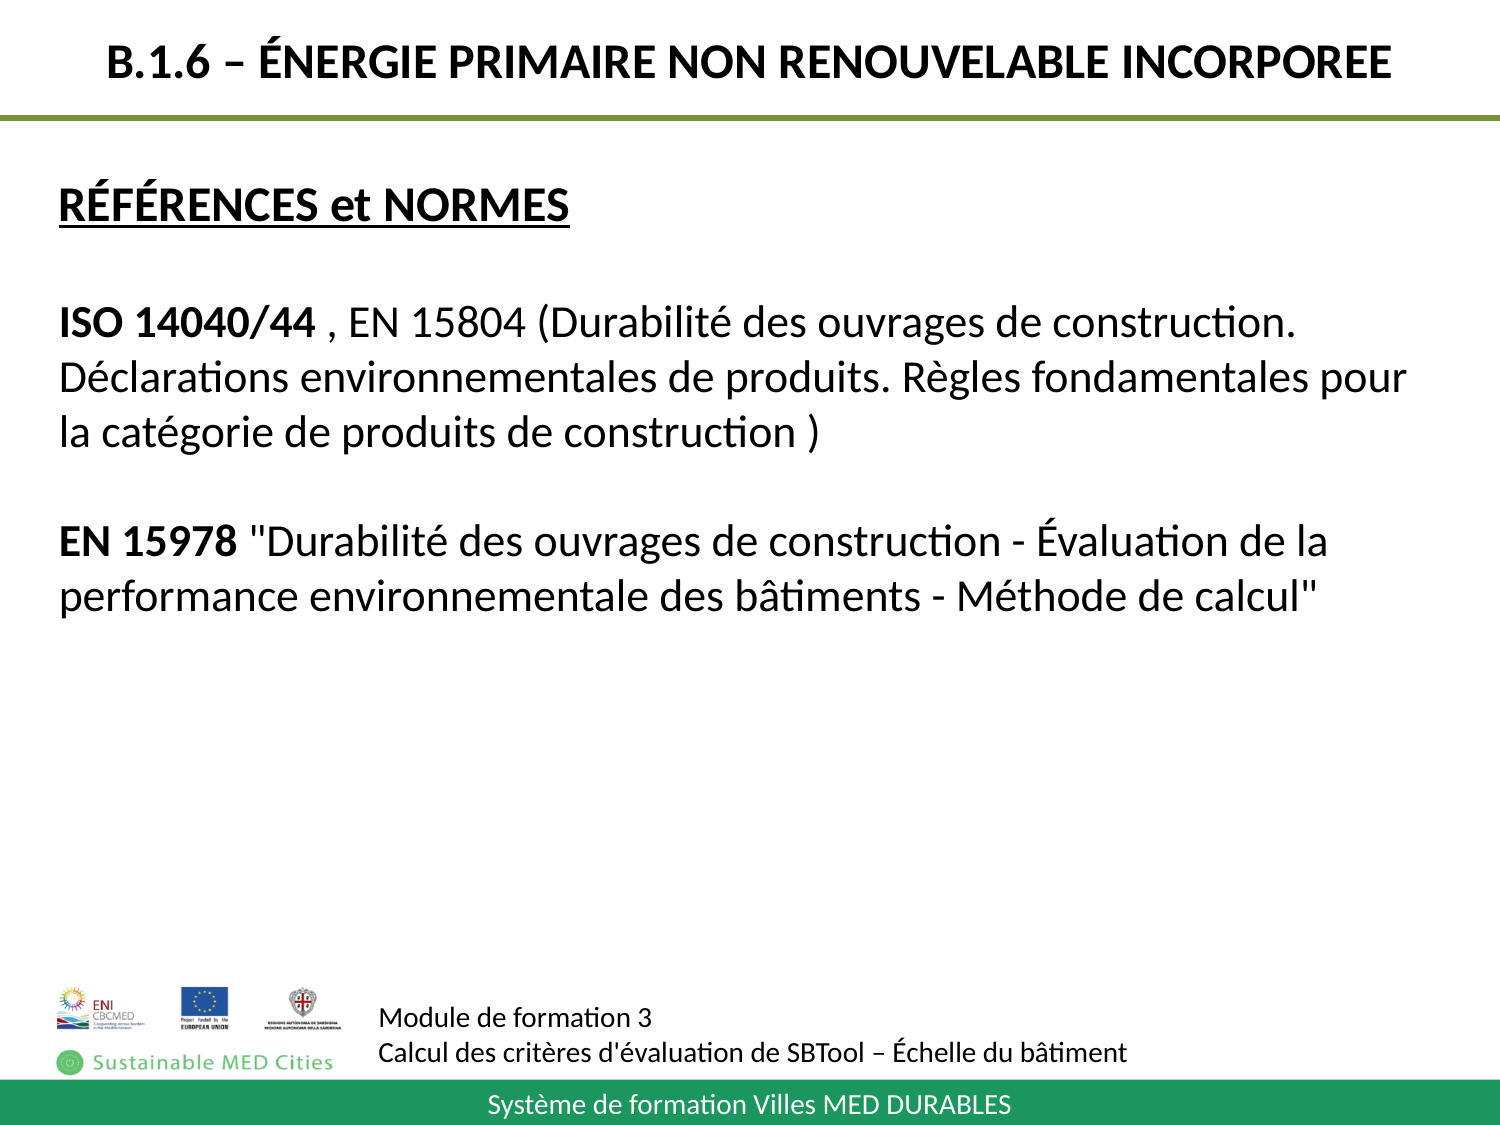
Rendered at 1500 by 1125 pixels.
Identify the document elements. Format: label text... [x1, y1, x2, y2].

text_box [0, 972, 1500, 1125]
title B.1.6 – ÉNERGIE PRIMAIRE NON RENOUVELABLE INCORPOREE [0, 0, 1500, 117]
list RÉFÉRENCES et NORMES ISO 14040/44 , EN 15804 (Durabilité des ouvrages de construction. Déclarations environnementales de produits. Règles fondamentales pour la catégorie de produits de construction ) EN 15978 "Durabilité des ouvrages de construction - Évaluation de la performance environnementale des bâtiments - Méthode de calcul" [43, 163, 1425, 944]
